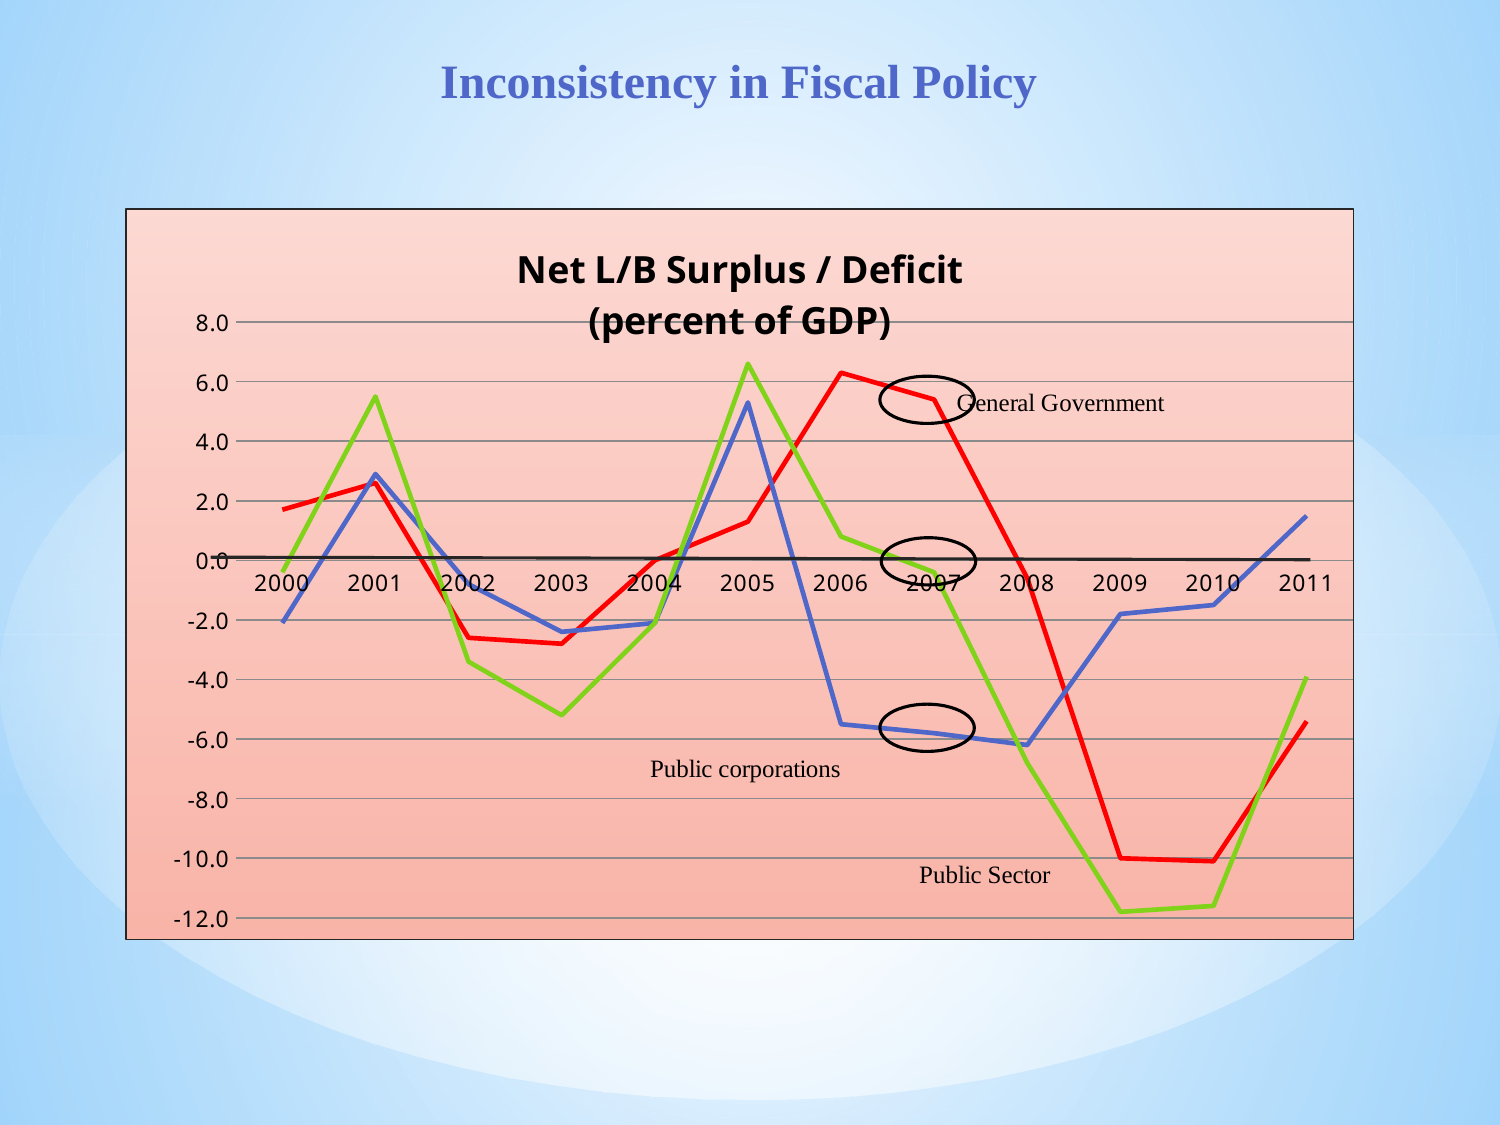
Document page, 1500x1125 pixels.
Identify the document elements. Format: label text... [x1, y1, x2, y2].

chart [124, 207, 1355, 941]
title Inconsistency in Fiscal Policy [135, 42, 1313, 136]
